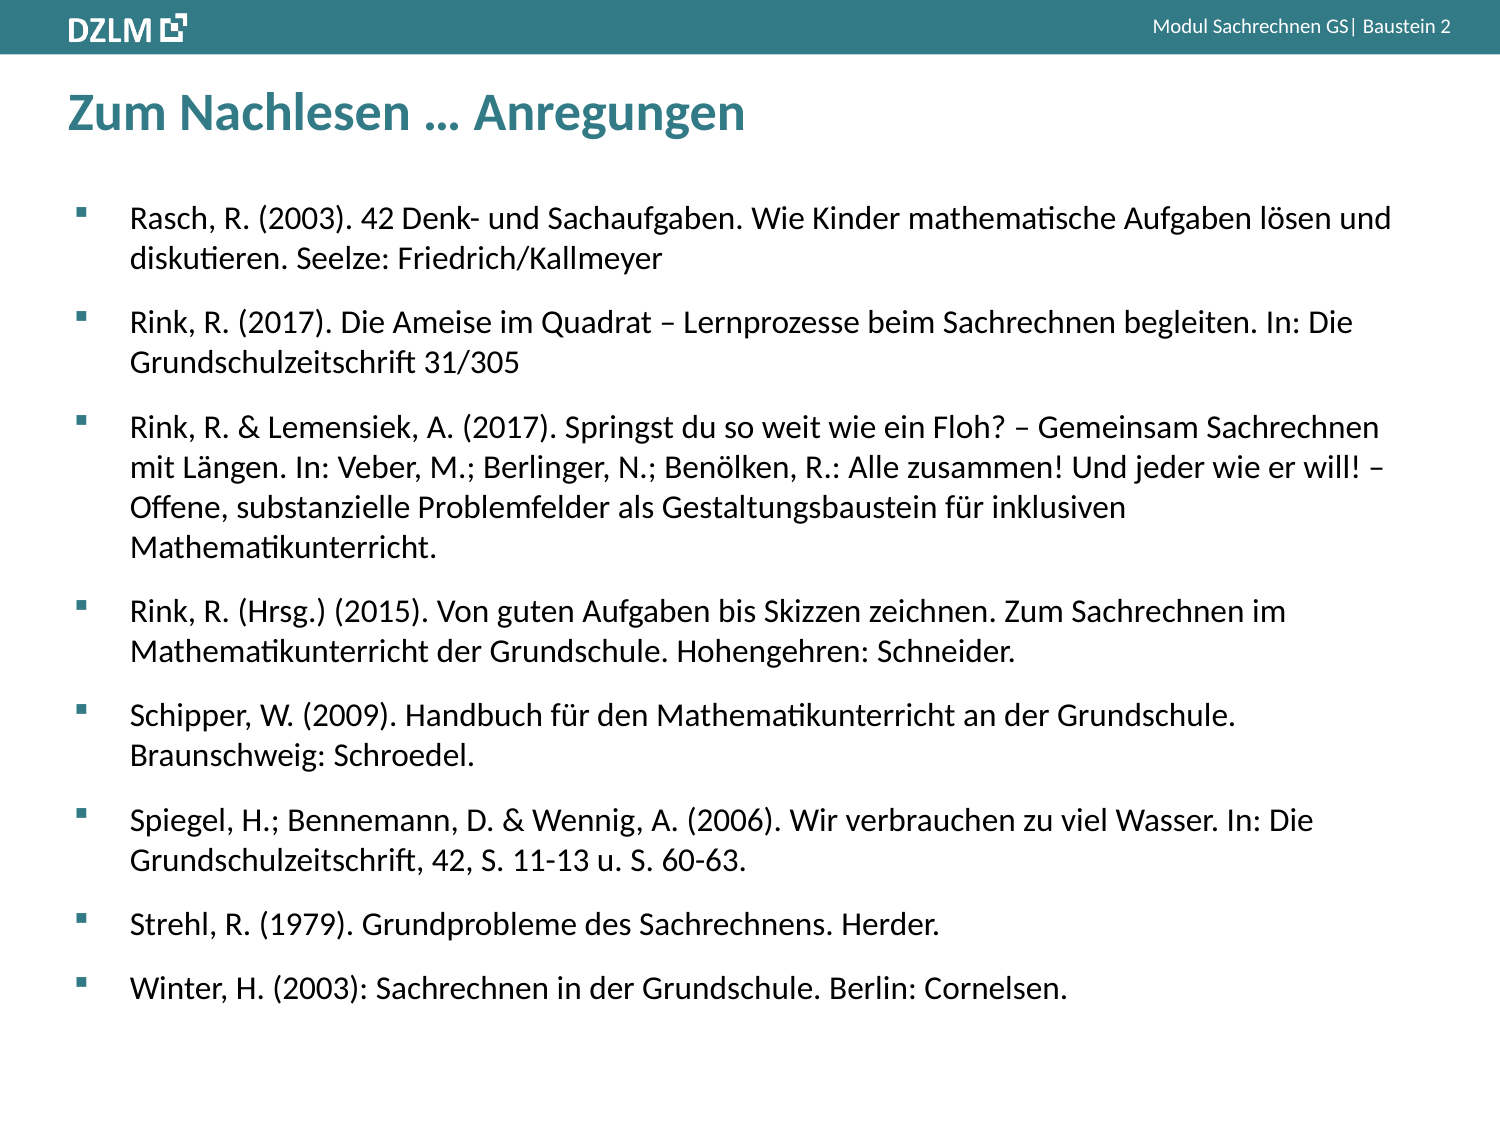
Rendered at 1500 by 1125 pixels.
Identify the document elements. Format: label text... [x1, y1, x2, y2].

list Rasch, R. (2003). 42 Denk- und Sachaufgaben. Wie Kinder mathematische Aufgaben lösen und diskutieren. Seelze: Friedrich/Kallmeyer Rink, R. (2017). Die Ameise im Quadrat – Lernprozesse beim Sachrechnen begleiten. In: Die Grundschulzeitschrift 31/305 Rink, R. & Lemensiek, A. (2017). Springst du so weit wie ein Floh? – Gemeinsam Sachrechnen mit Längen. In: Veber, M.; Berlinger, N.; Benölken, R.: Alle zusammen! Und jeder wie er will! – Offene, substanzielle Problemfelder als Gestaltungsbaustein für inklusiven Mathematikunterricht. Rink, R. (Hrsg.) (2015). Von guten Aufgaben bis Skizzen zeichnen. Zum Sachrechnen im Mathematikunterricht der Grundschule. Hohengehren: Schneider. Schipper, W. (2009). Handbuch für den Mathematikunterricht an der Grundschule. Braunschweig: Schroedel. Spiegel, H.; Bennemann, D. & Wennig, A. (2006). Wir verbrauchen zu viel Wasser. In: Die Grundschulzeitschrift, 42, S. 11-13 u. S. 60-63. Strehl, R. (1979). Grundprobleme des Sachrechnens. Herder. Winter, H. (2003): Sachrechnen in der Grundschule. Berlin: Cornelsen. [58, 196, 1430, 1071]
title Zum Nachlesen … Anregungen [53, 68, 1459, 149]
